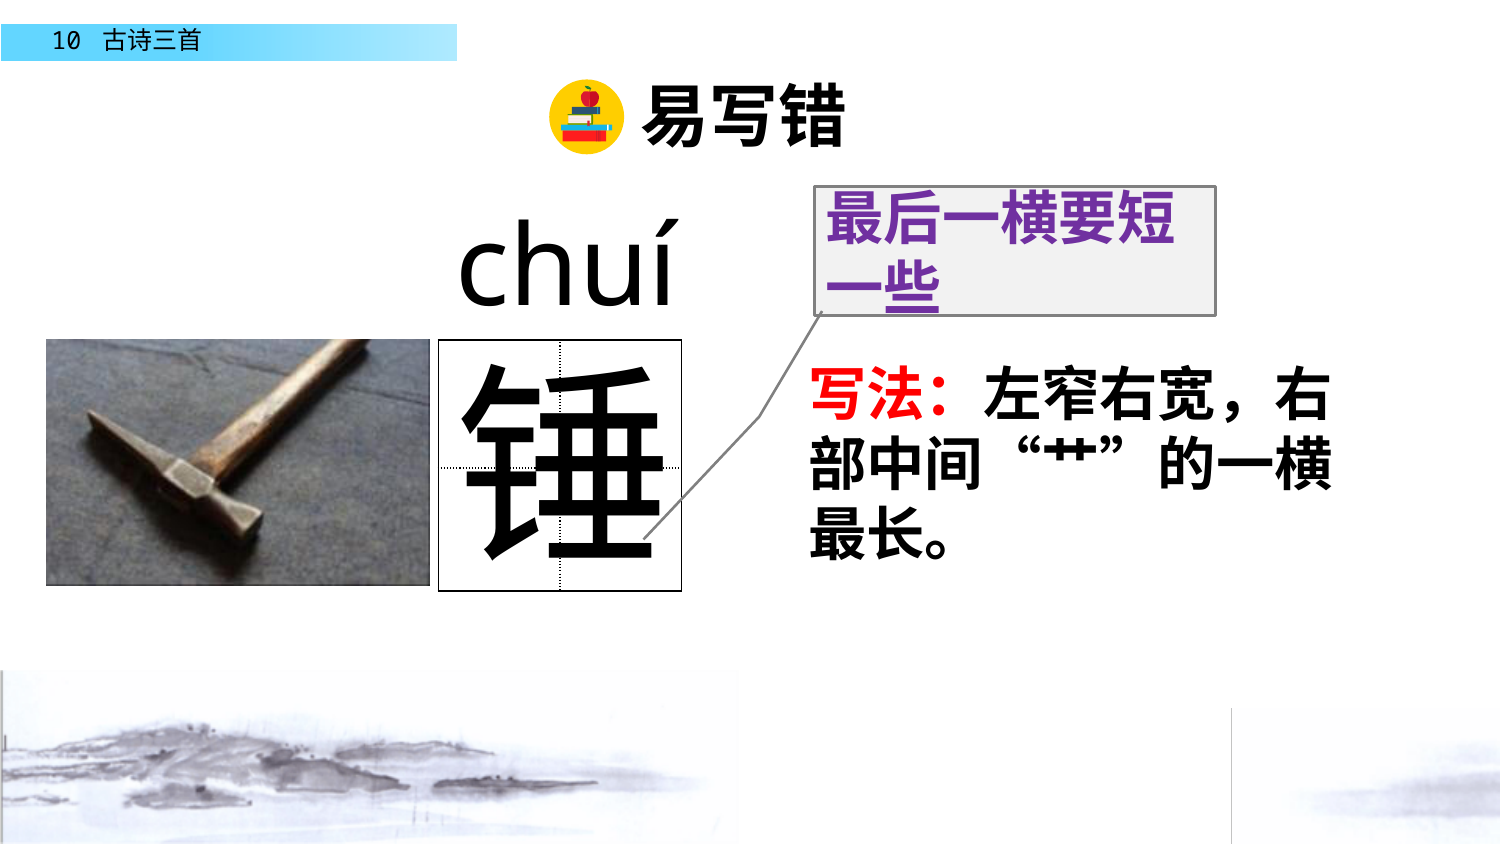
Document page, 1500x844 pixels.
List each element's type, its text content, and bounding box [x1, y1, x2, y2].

picture [1230, 708, 1500, 844]
table_cell [439, 468, 444, 590]
text_box chuí [444, 186, 753, 334]
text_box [548, 67, 869, 163]
text_box 写法：左窄右宽，右部中间“艹”的一横最长。 [797, 351, 1346, 573]
text_box 最后一横要短一些 [641, 185, 1218, 541]
table_header [439, 341, 444, 468]
text_box 锤 [444, 334, 678, 595]
picture [46, 339, 430, 587]
picture [0, 670, 739, 844]
